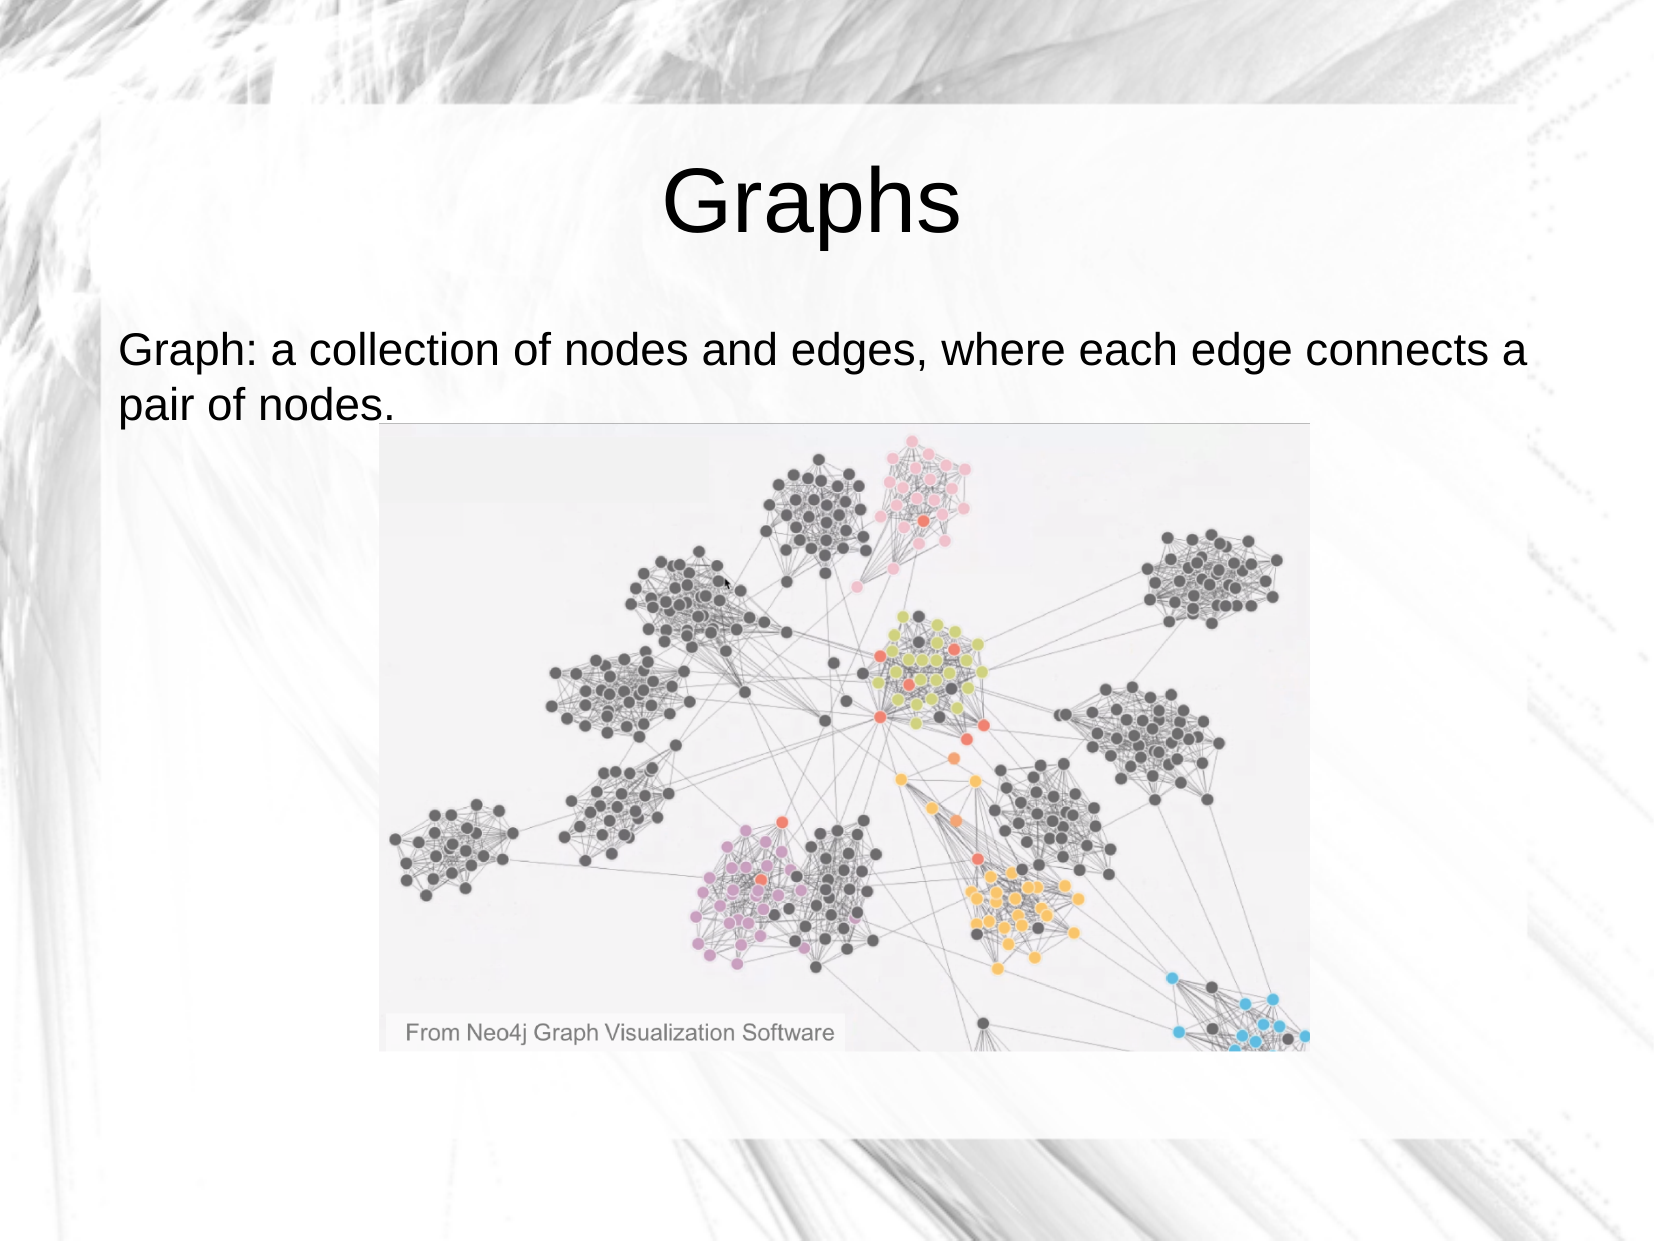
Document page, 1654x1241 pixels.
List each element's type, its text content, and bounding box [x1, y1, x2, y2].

list Graph: a collection of nodes and edges, where each edge connects a pair of nodes. [118, 319, 1571, 1102]
title Graphs [118, 112, 1506, 281]
picture [0, 0, 1654, 1241]
